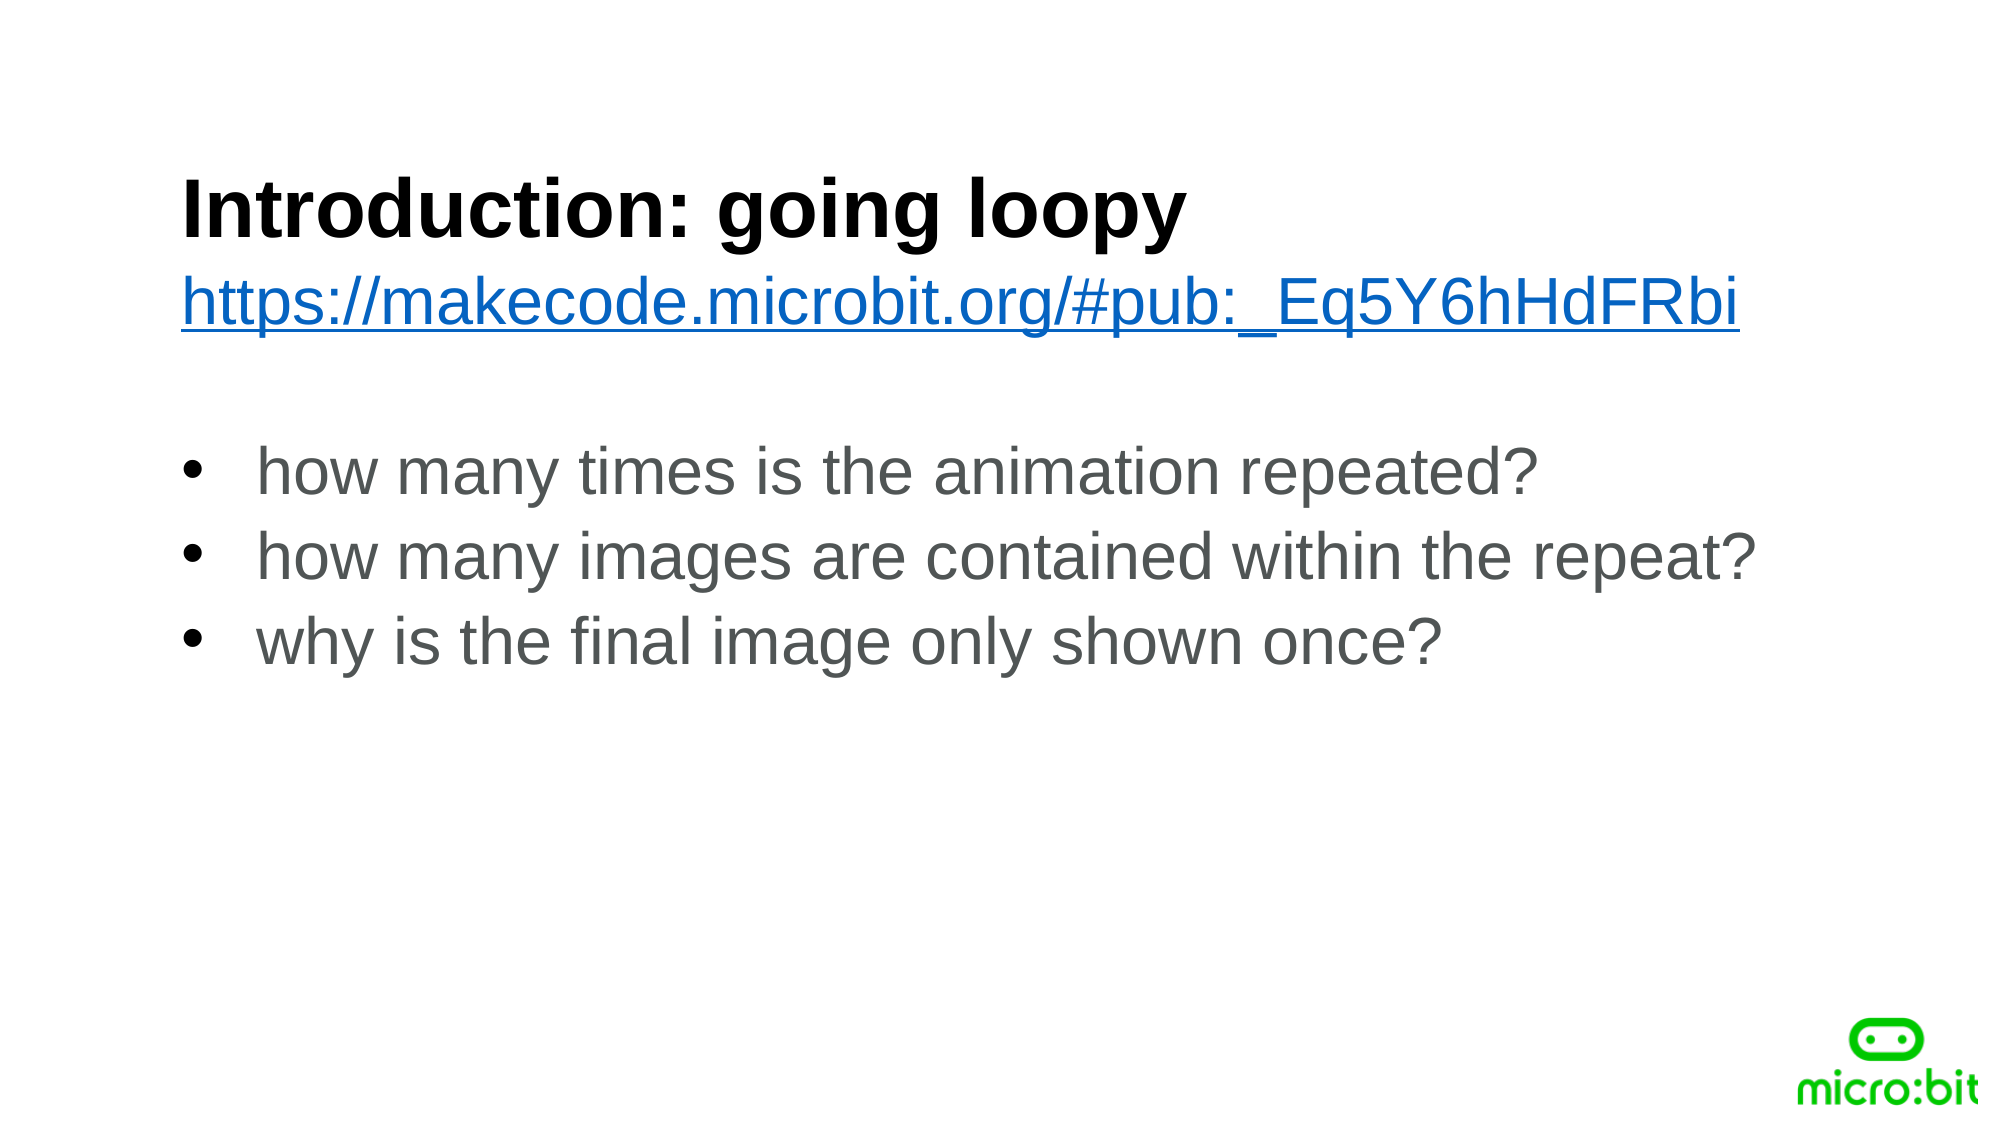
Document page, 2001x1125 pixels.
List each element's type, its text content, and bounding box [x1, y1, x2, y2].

picture [1797, 1017, 1978, 1106]
text_box Introduction: going loopy https://makecode.microbit.org/#pub:_Eq5Y6hHdFRbi how many times is the animation repeated? how many images are contained within the repeat? why is the final image only shown once? [166, 60, 1918, 884]
